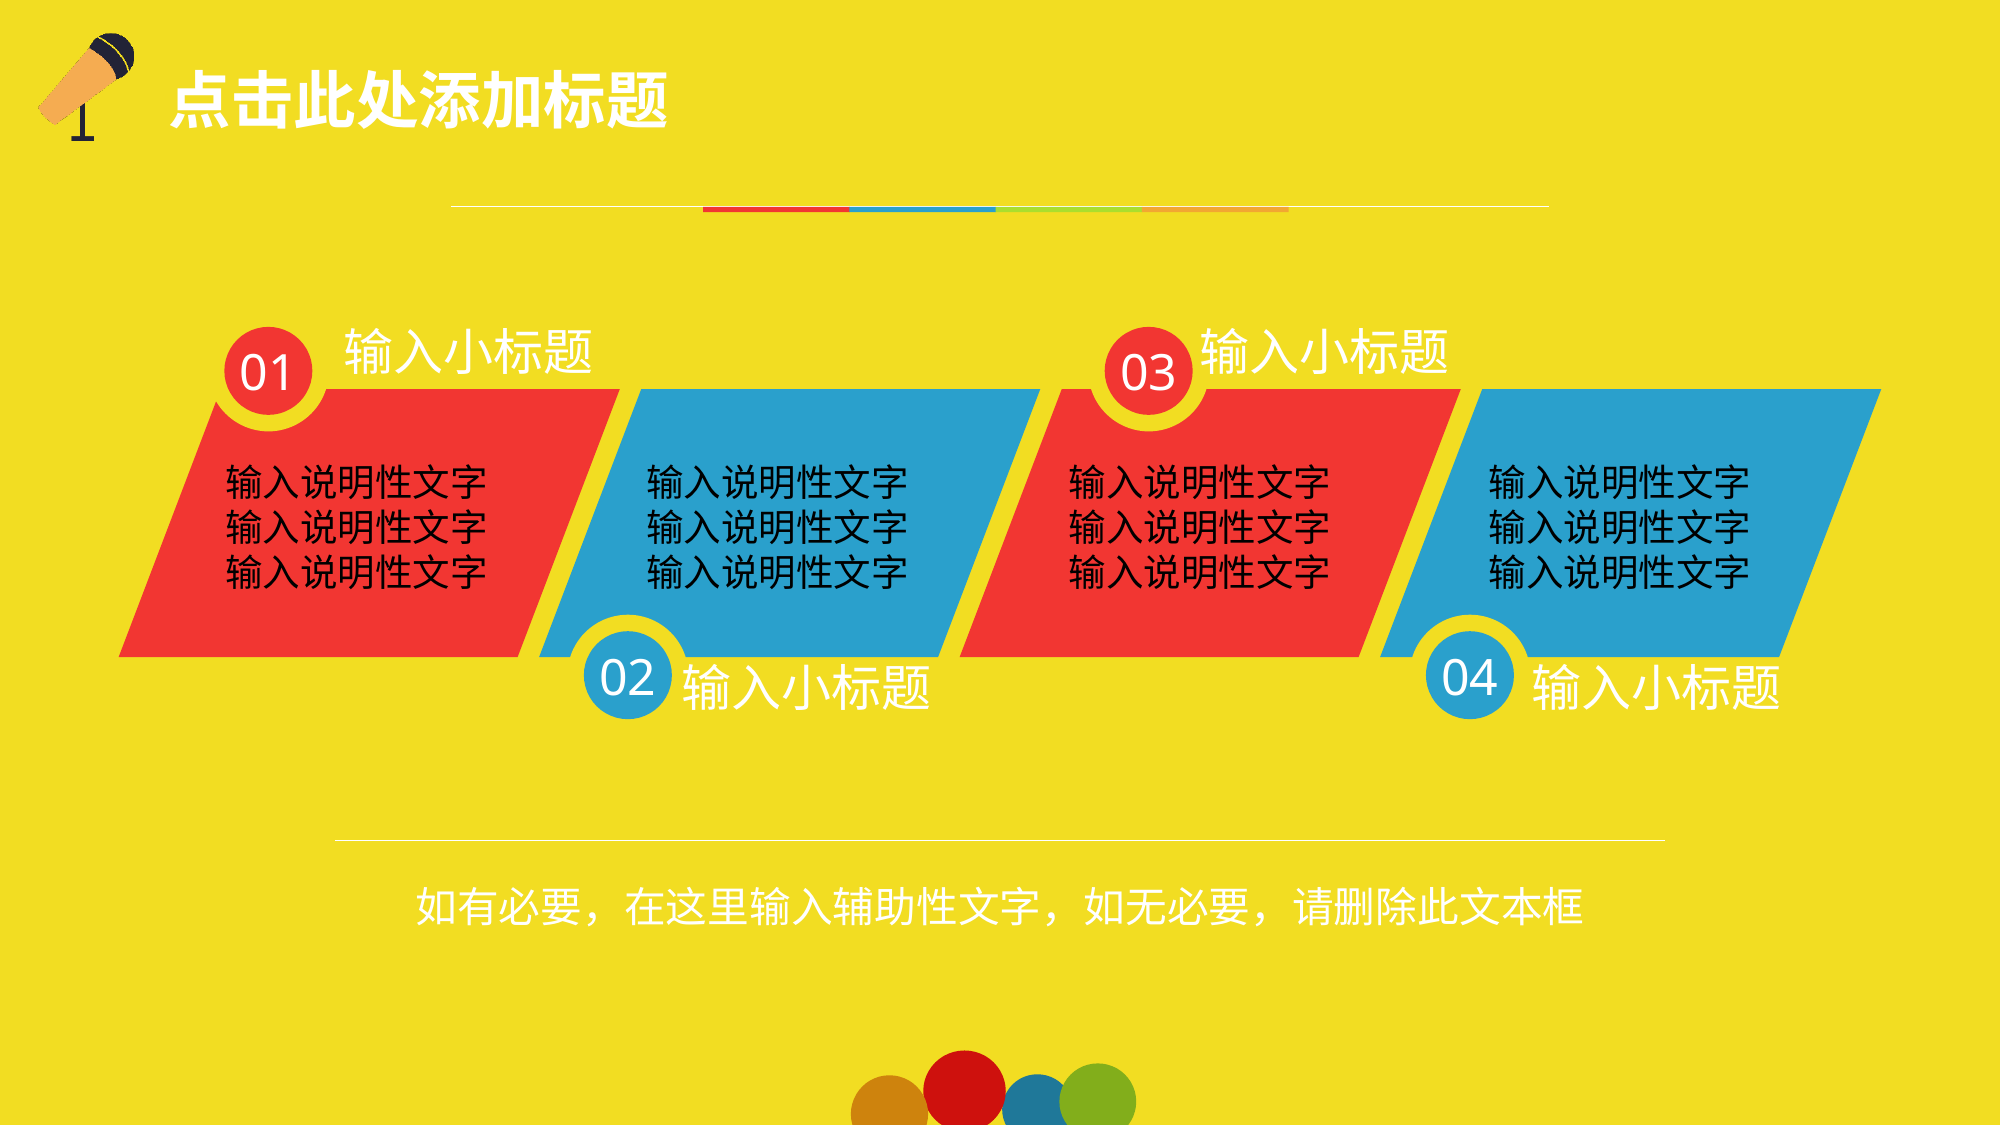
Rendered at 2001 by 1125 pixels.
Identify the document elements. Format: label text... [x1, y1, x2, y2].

text_box 输入说明性文字输入说明性文字输入说明性文字 [210, 451, 518, 602]
text_box [537, 388, 1042, 659]
text_box [117, 388, 622, 659]
text_box 点击此处添加标题 [155, 54, 712, 144]
list 如有必要，在这里输入辅助性文字，如无必要，请删除此文本框 [115, 878, 1885, 1014]
text_box 输入小标题 [1210, 313, 1469, 389]
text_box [1088, 310, 1210, 432]
text_box 输入小标题 [689, 649, 951, 725]
text_box 输入说明性文字输入说明性文字输入说明性文字 [631, 451, 940, 602]
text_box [207, 310, 329, 432]
text_box 输入小标题 [329, 313, 613, 389]
text_box 输入说明性文字输入说明性文字输入说明性文字 [1053, 451, 1362, 602]
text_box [1409, 614, 1531, 736]
text_box [958, 388, 1462, 659]
picture [17, 18, 155, 156]
text_box 输入小标题 [1531, 649, 1801, 725]
text_box 输入说明性文字输入说明性文字输入说明性文字 [1474, 451, 1782, 602]
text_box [567, 614, 689, 736]
text_box [1378, 388, 1883, 659]
